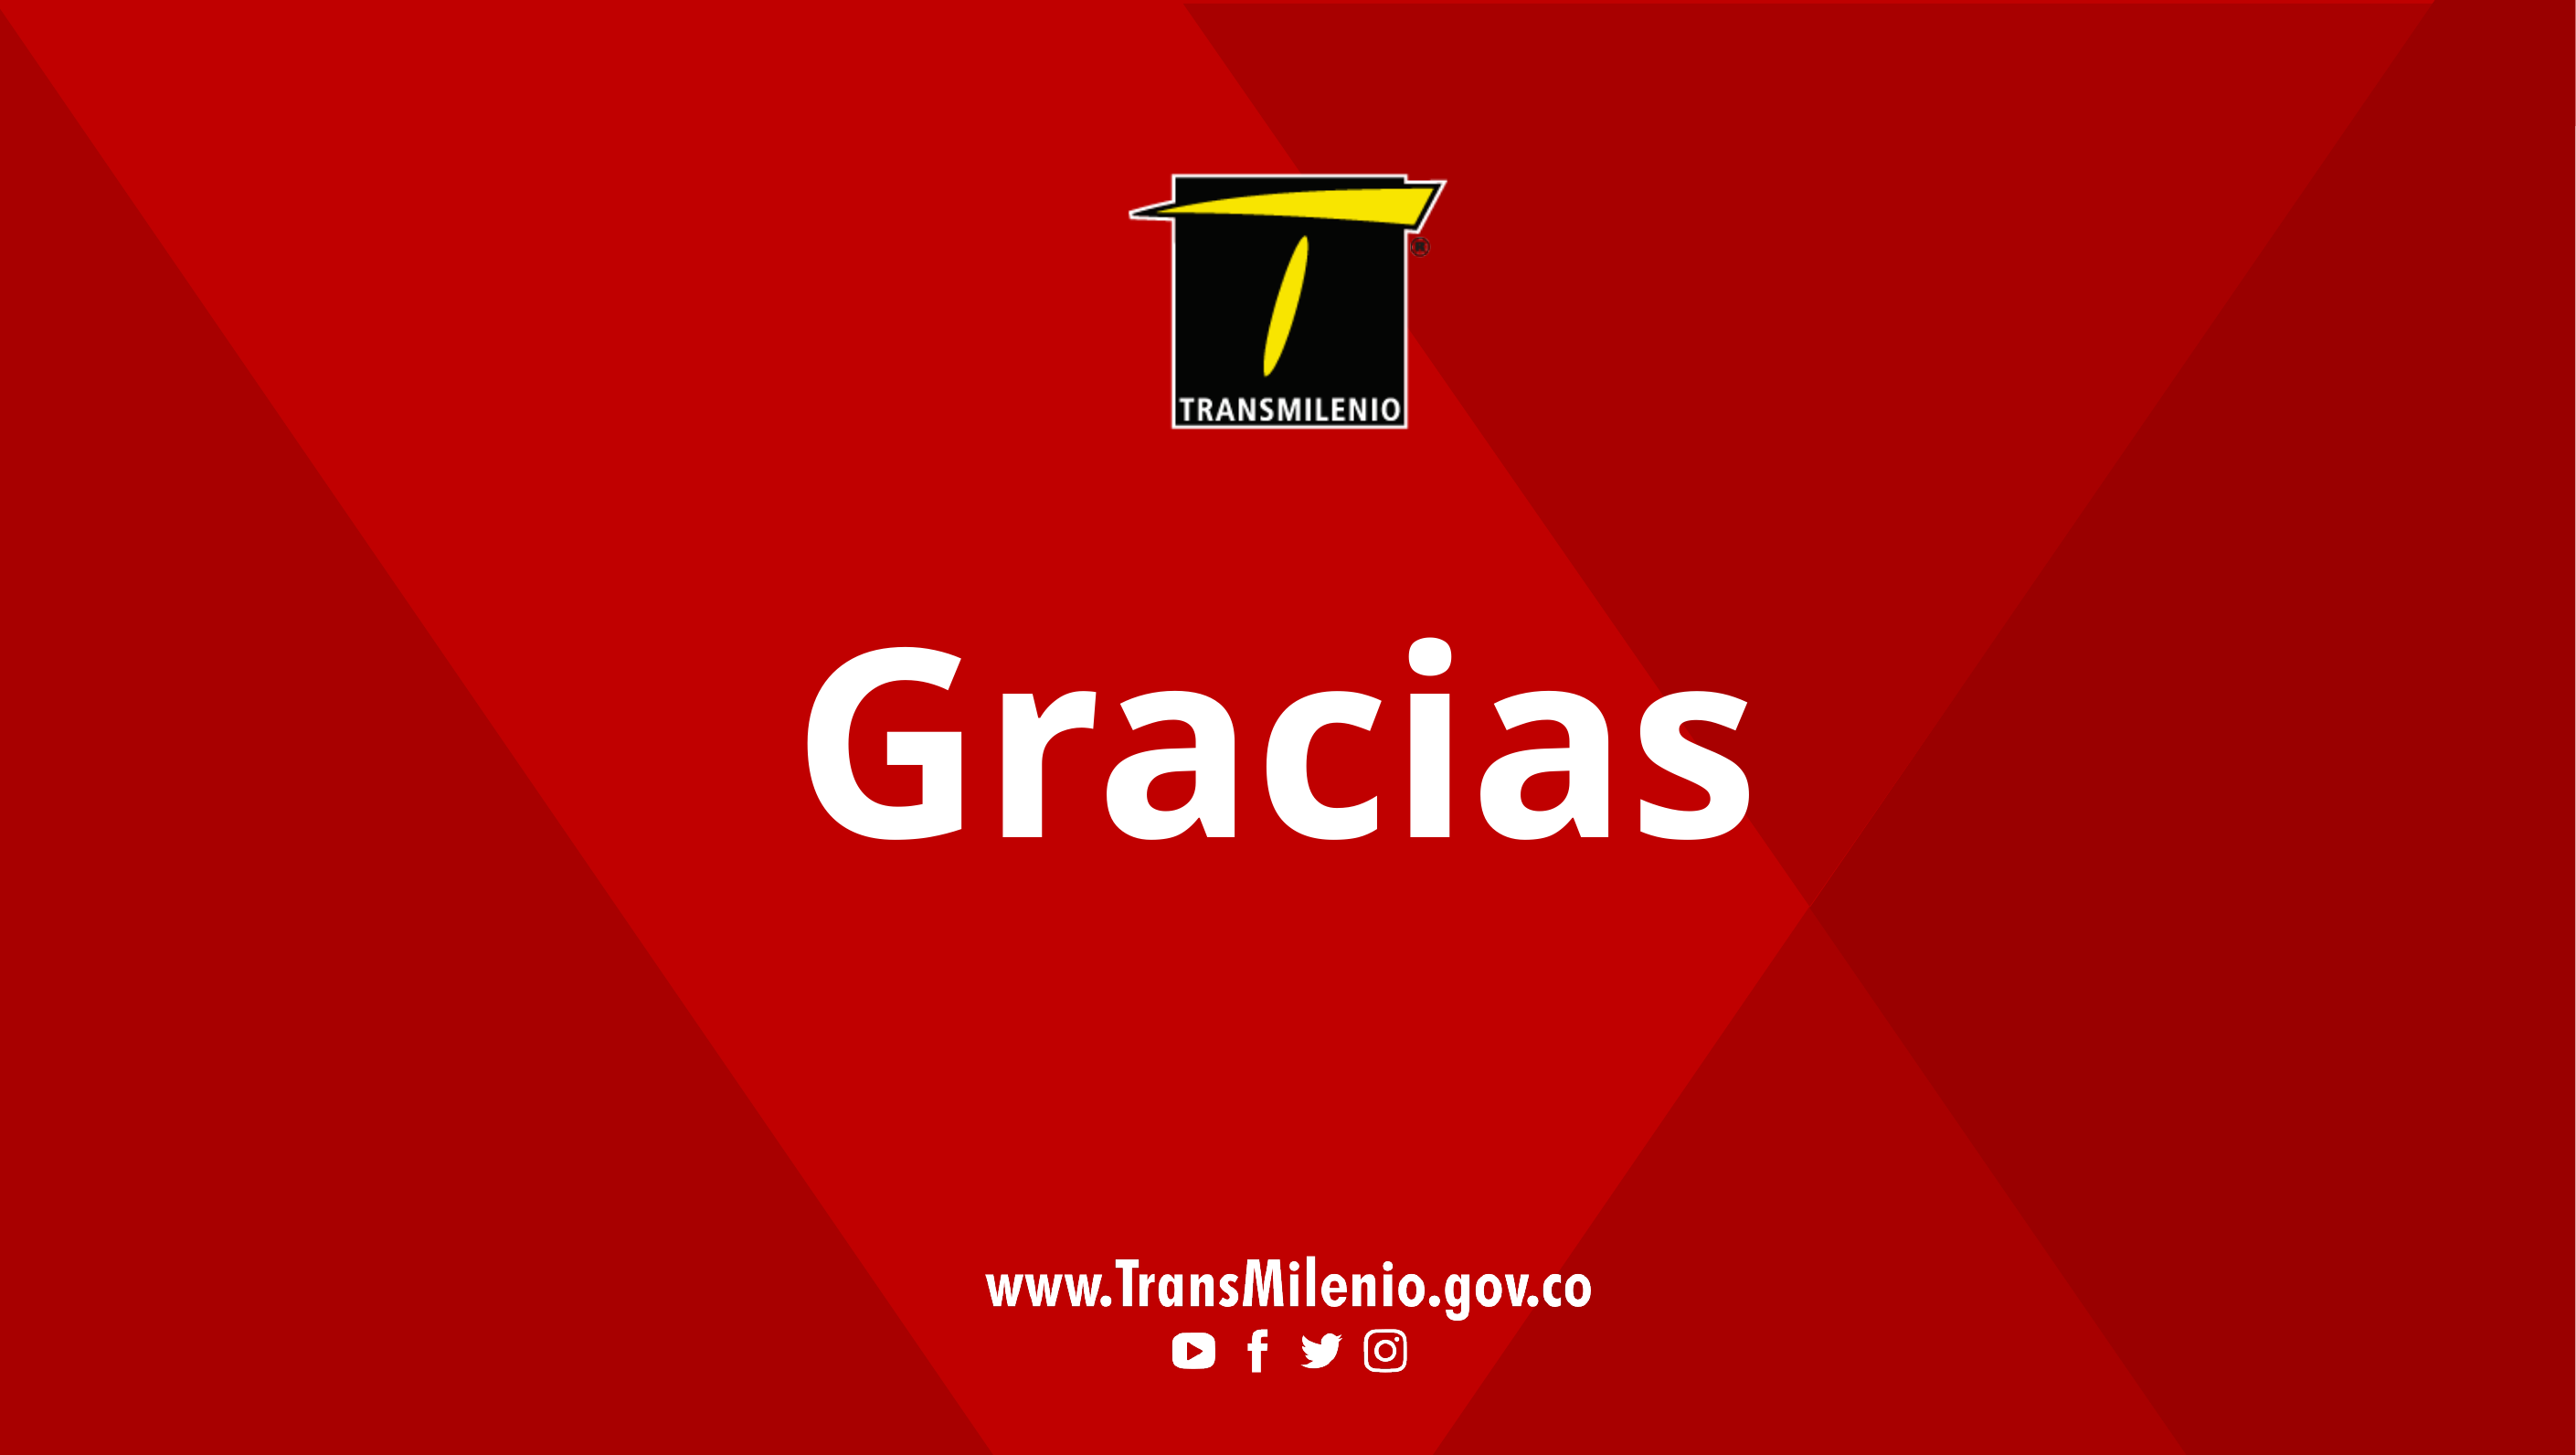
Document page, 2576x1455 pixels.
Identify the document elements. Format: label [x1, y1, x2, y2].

picture [1125, 160, 1449, 438]
picture [984, 1256, 1591, 1373]
text_box [0, 0, 2563, 1455]
